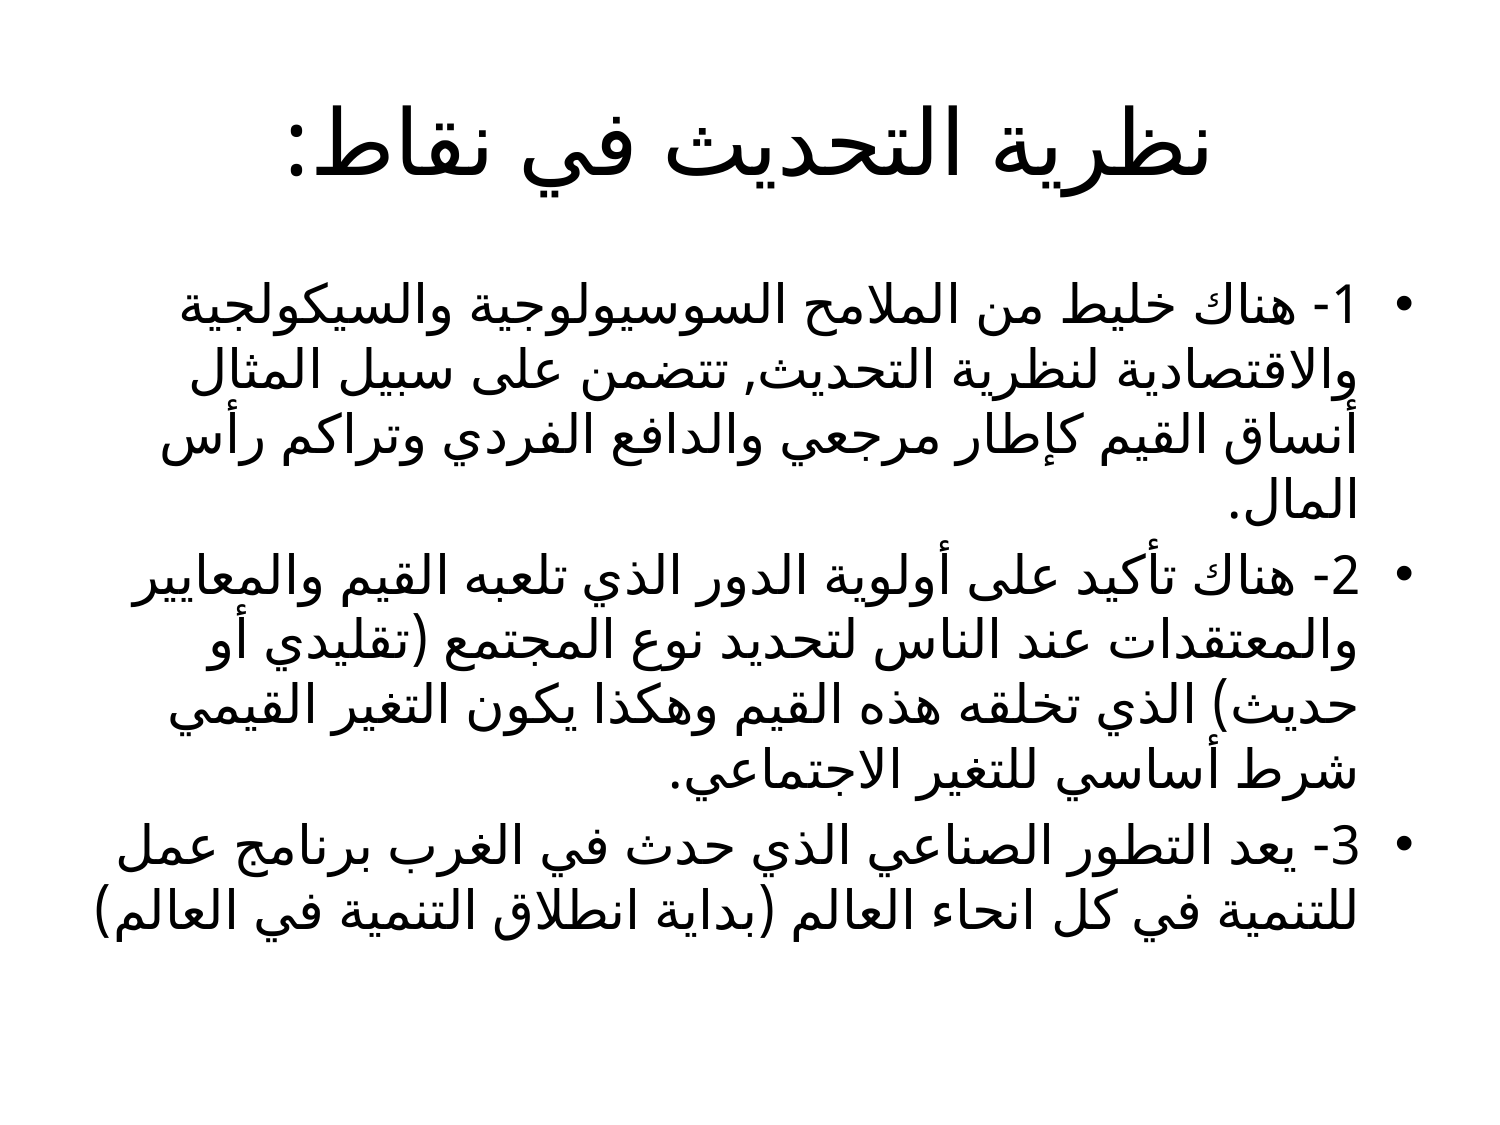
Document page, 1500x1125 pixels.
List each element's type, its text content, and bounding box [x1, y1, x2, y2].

title نظرية التحديث في نقاط: [75, 45, 1425, 233]
list 1- هناك خليط من الملامح السوسيولوجية والسيكولجية والاقتصادية لنظرية التحديث, تتضمن على سبيل المثال أنساق القيم كإطار مرجعي والدافع الفردي وتراكم رأس المال. 2- هناك تأكيد على أولوية الدور الذي تلعبه القيم والمعايير والمعتقدات عند الناس لتحديد نوع المجتمع (تقليدي أو حديث) الذي تخلقه هذه القيم وهكذا يكون التغير القيمي شرط أساسي للتغير الاجتماعي. 3- يعد التطور الصناعي الذي حدث في الغرب برنامج عمل للتنمية في كل انحاء العالم (بداية انطلاق التنمية في العالم) [75, 262, 1425, 1005]
